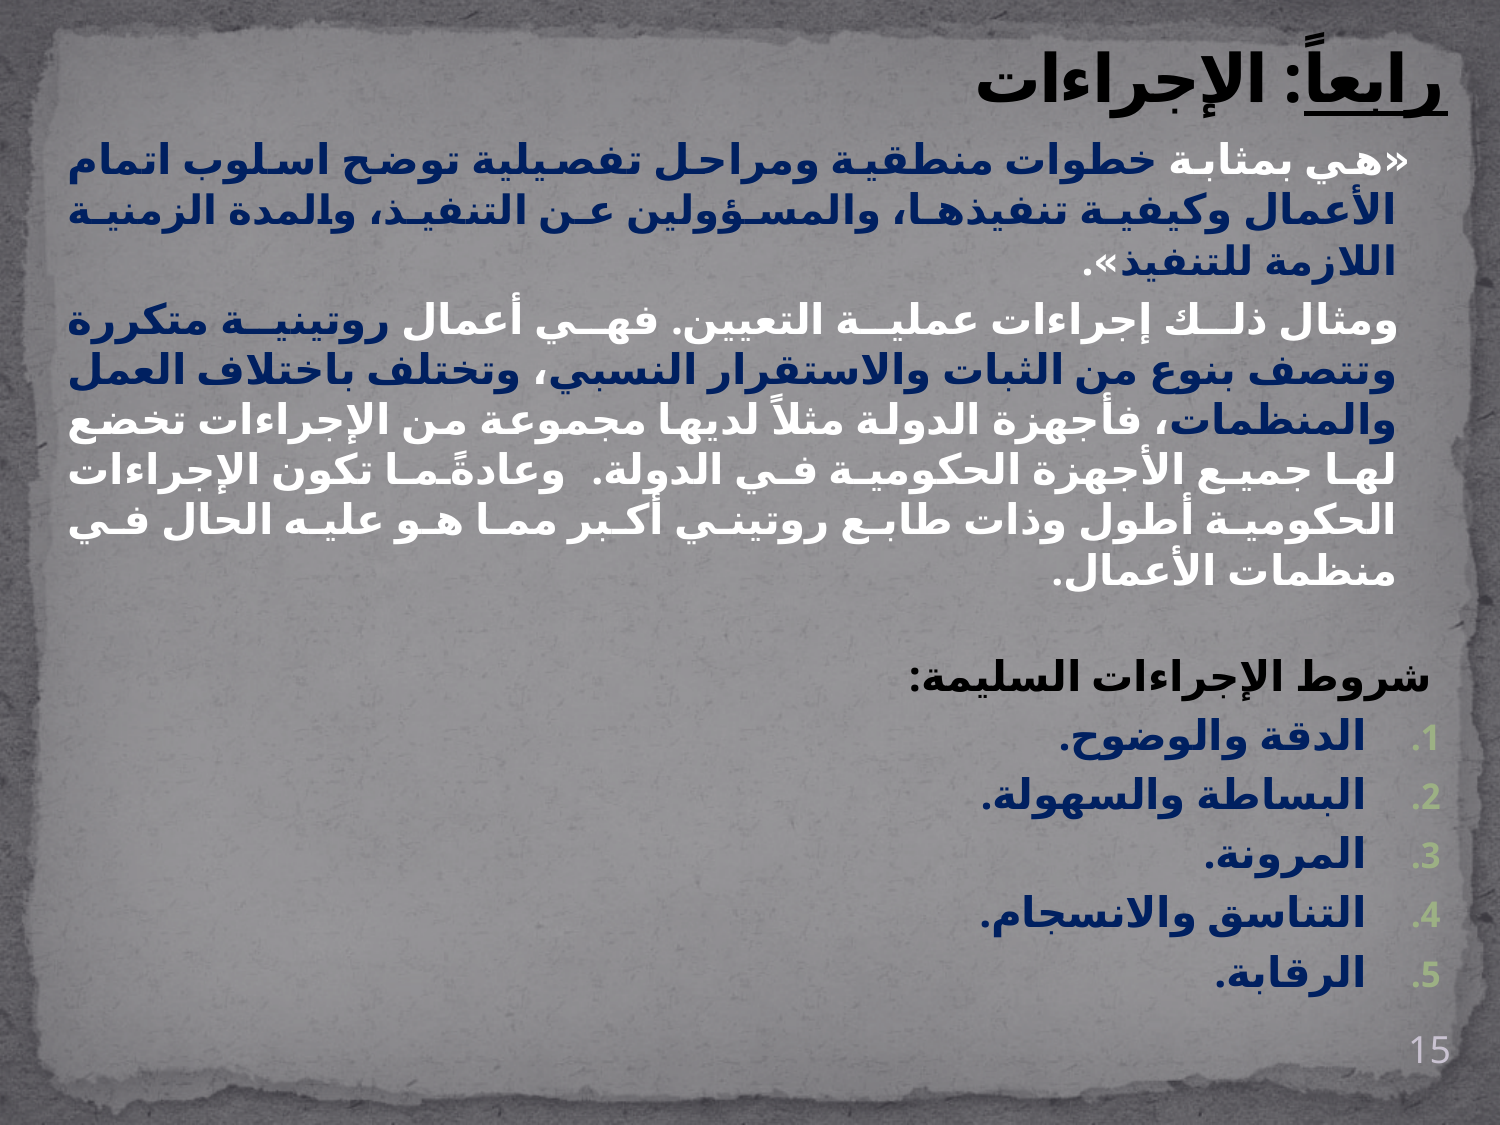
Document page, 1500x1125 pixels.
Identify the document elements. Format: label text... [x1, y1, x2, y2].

slide_number 15 [1379, 1014, 1480, 1089]
title رابعاً: الإجراءات [35, 7, 1465, 123]
list «هي بمثابة خطوات منطقية ومراحل تفصيلية توضح اسلوب اتمام الأعمال وكيفية تنفيذها، والمسؤولين عن التنفيذ، والمدة الزمنية اللازمة للتنفيذ». ومثال ذلك إجراءات عملية التعيين. فهي أعمال روتينية متكررة وتتصف بنوع من الثبات والاستقرار النسبي، وتختلف باختلاف العمل والمنظمات، فأجهزة الدولة مثلاً لديها مجموعة من الإجراءات تخضع لها جميع الأجهزة الحكومية في الدولة. وعادةً ما تكون الإجراءات الحكومية أطول وذات طابع روتيني أكبر مما هو عليه الحال في منظمات الأعمال. شروط الإجراءات السليمة: الدقة والوضوح. البساطة والسهولة. المرونة. التناسق والانسجام. الرقابة. [53, 125, 1447, 1012]
